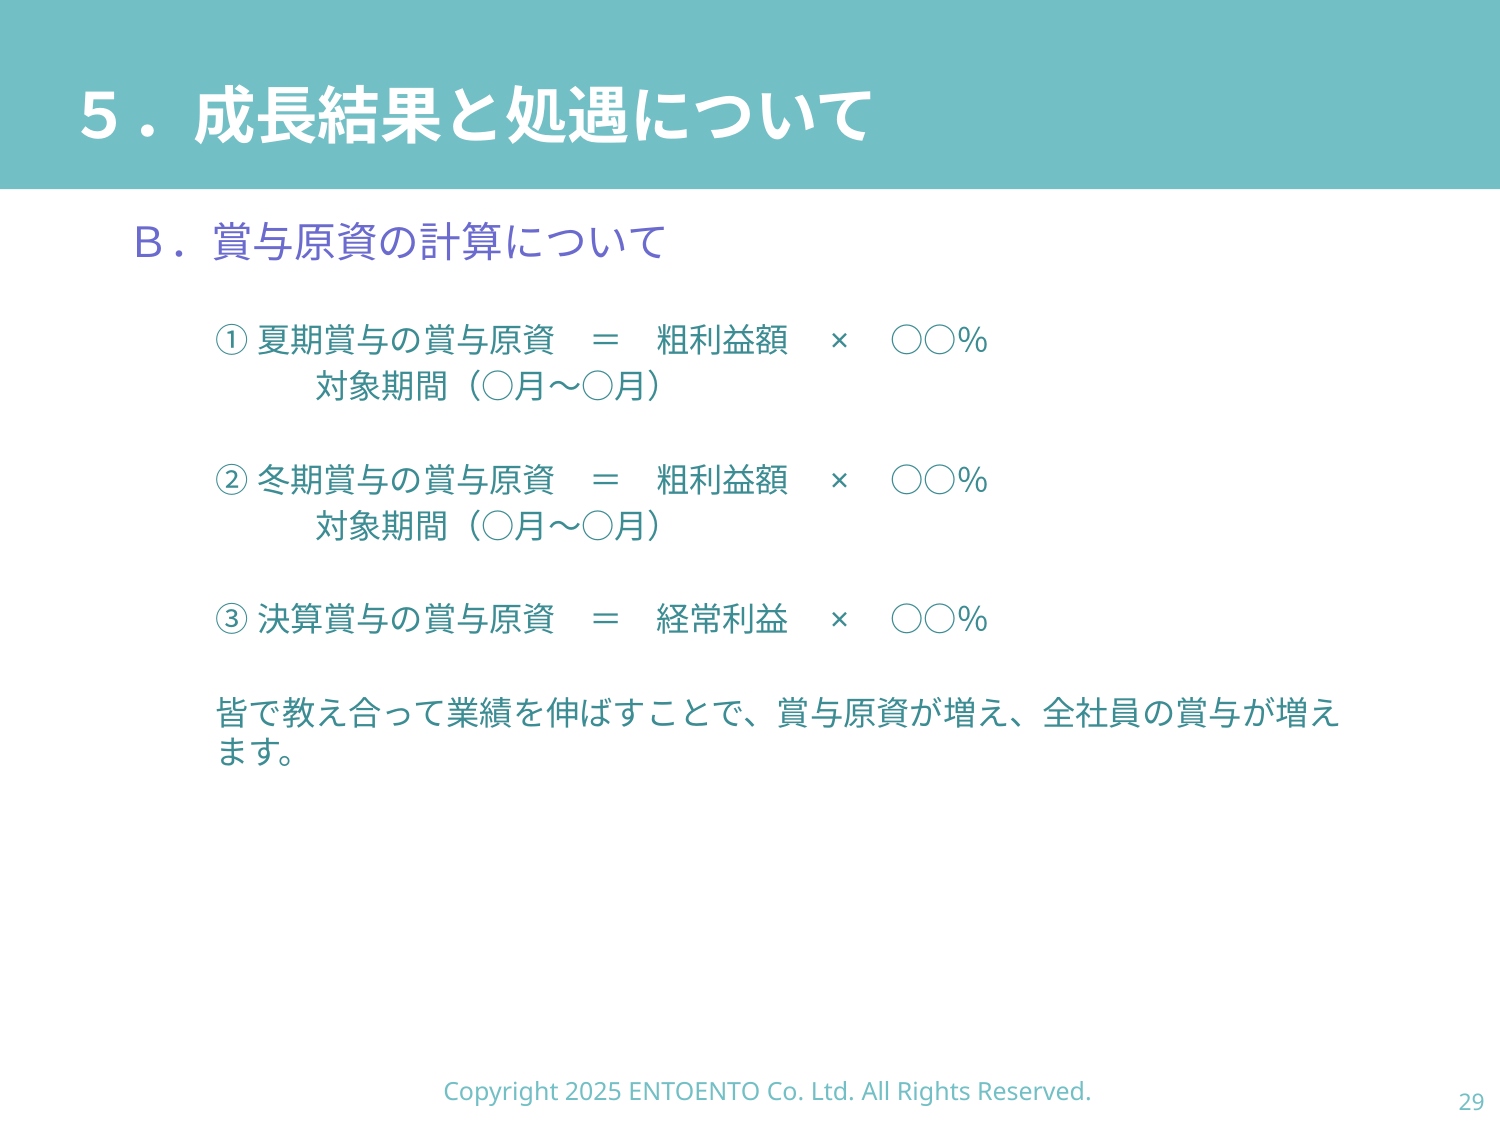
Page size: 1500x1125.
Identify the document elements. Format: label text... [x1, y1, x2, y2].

title ５．成長結果と処遇について [53, 42, 1388, 185]
footer Copyright 2025 ENTOENTO Co. Ltd. All Rights Reserved. [206, 1067, 1331, 1123]
list Ｂ．賞与原資の計算について ①夏期賞与の賞与原資 ＝ 粗利益額 × ○○％ 対象期間（○月～○月） ②冬期賞与の賞与原資 ＝ 粗利益額 × ○○％ 対象期間（○月～○月） ③決算賞与の賞与原資 ＝ 経常利益 × ○○％ 皆で教え合って業績を伸ばすことで、賞与原資が増え、全社員の賞与が増えます。 [112, 208, 1388, 1012]
slide_number 28 [1187, 1079, 1500, 1123]
